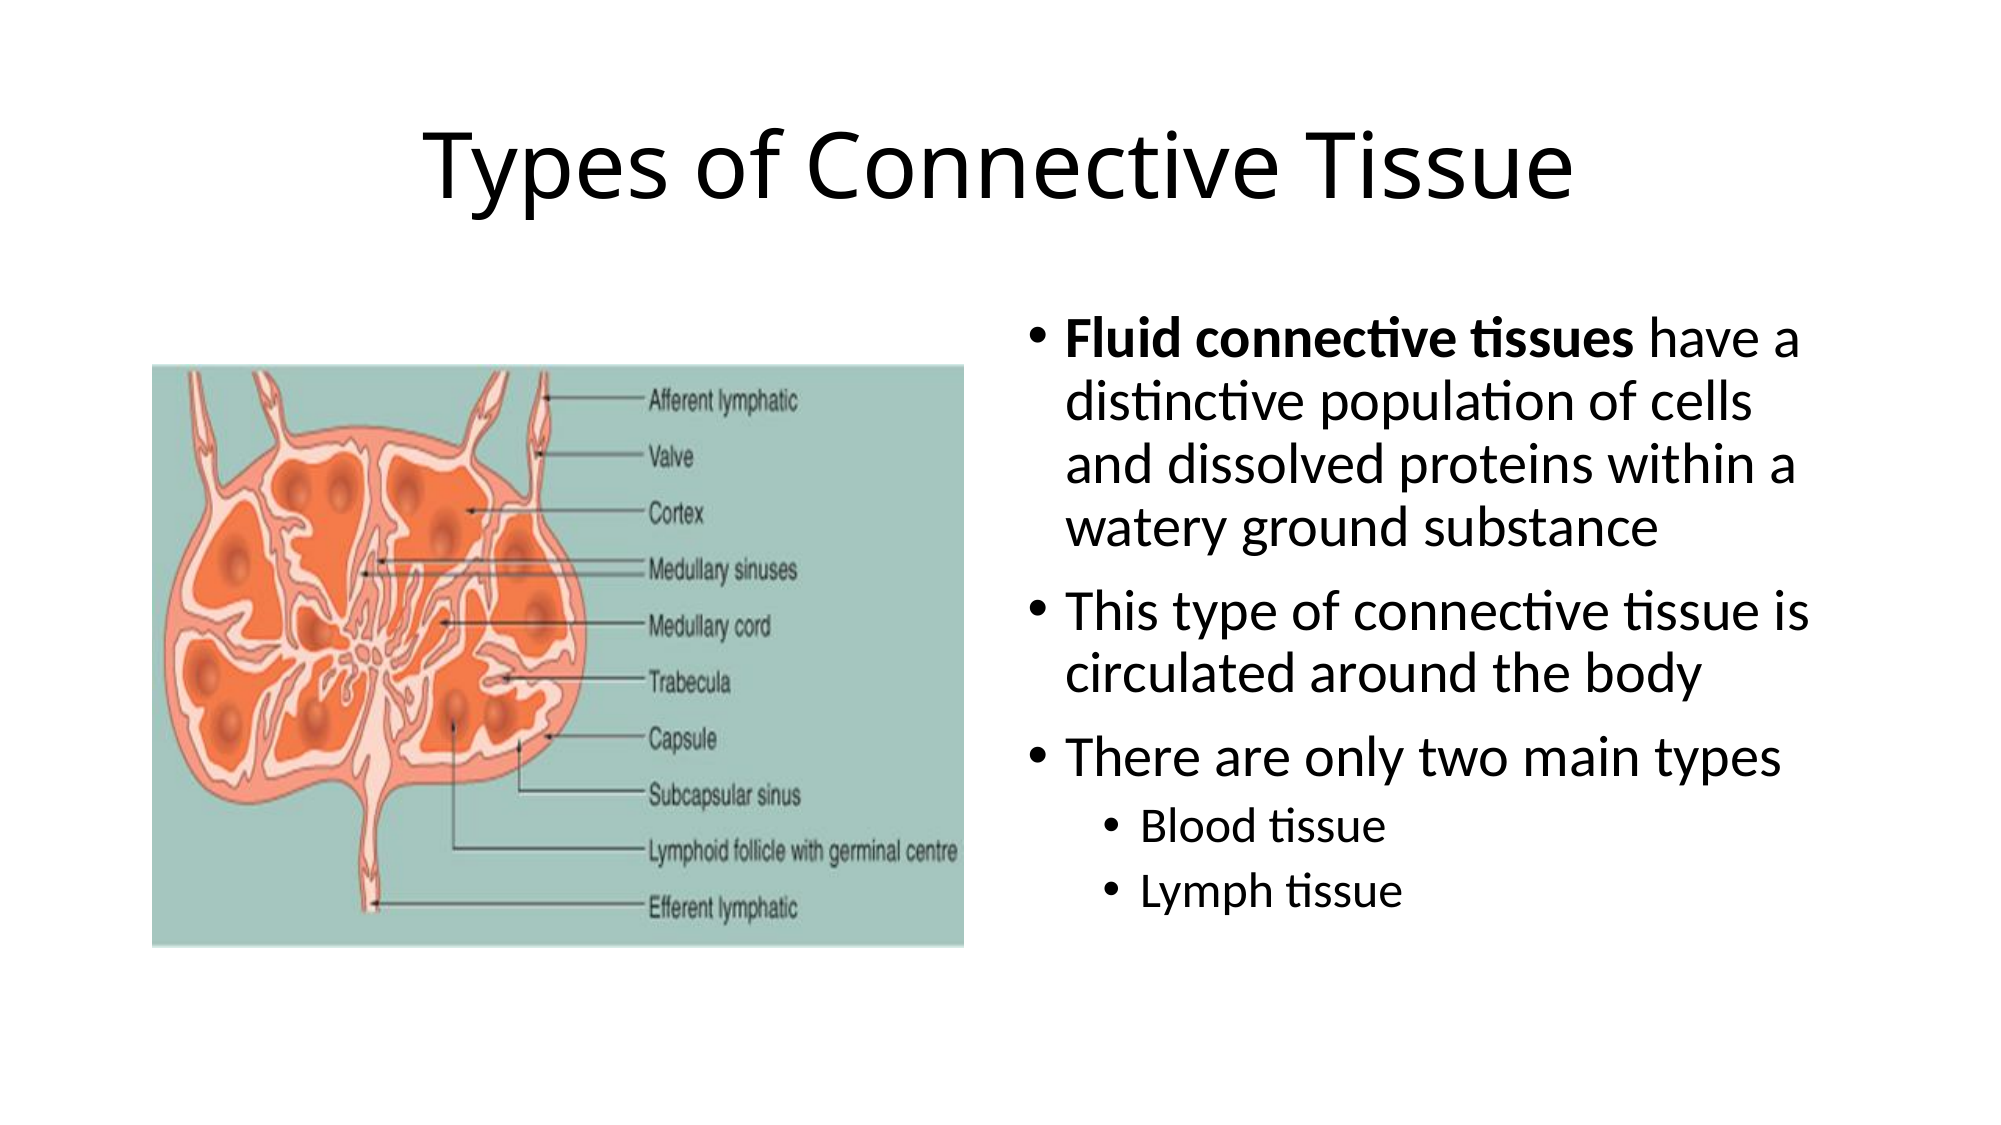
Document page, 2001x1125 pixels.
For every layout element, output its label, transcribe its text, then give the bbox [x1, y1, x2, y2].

picture [152, 364, 964, 948]
title Types of Connective Tissue [137, 59, 1863, 278]
list Fluid connective tissues have a distinctive population of cells and dissolved proteins within a watery ground substance This type of connective tissue is circulated around the body There are only two main types Blood tissue Lymph tissue [1012, 299, 1863, 1014]
